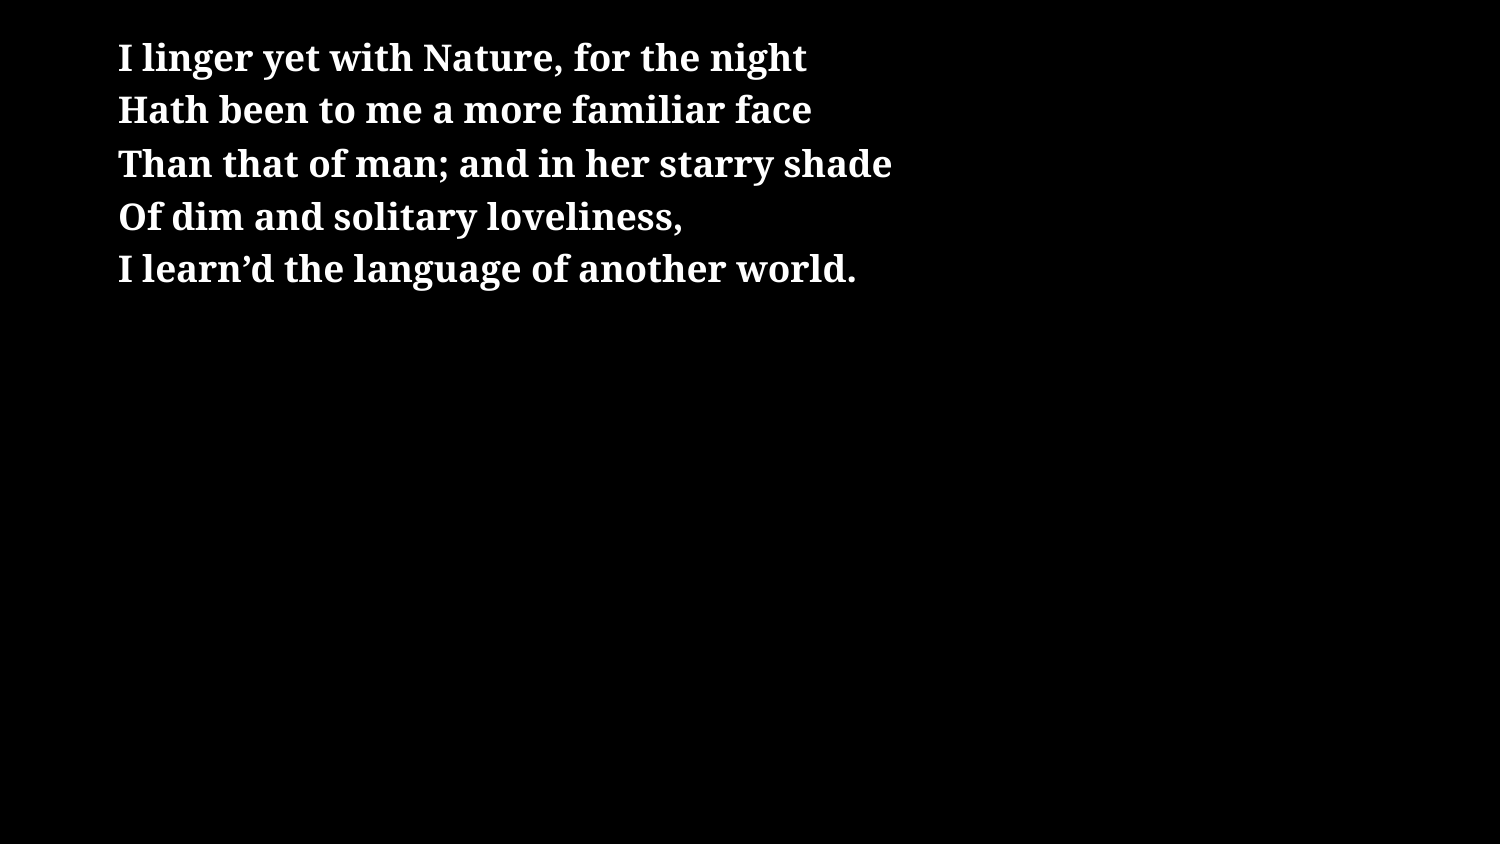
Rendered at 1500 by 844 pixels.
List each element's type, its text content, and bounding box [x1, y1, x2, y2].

title I linger yet with Nature, for the night Hath been to me a more familiar face Than that of man; and in her starry shade Of dim and solitary loveliness, I learn’d the language of another world. [103, 17, 1397, 299]
